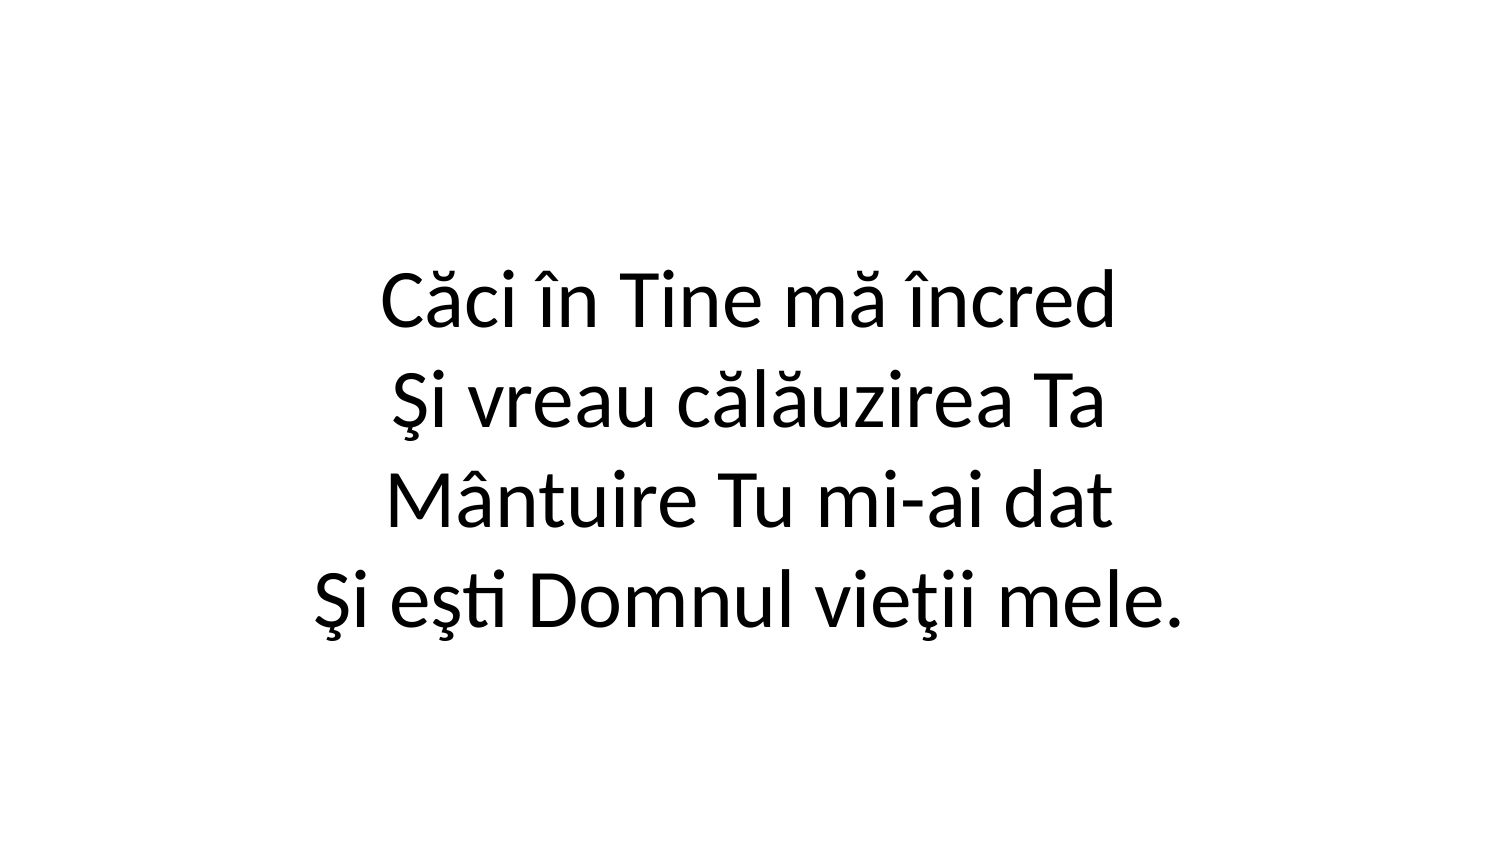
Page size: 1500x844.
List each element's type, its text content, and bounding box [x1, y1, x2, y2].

text_box Căci în Tine mă încred Şi vreau călăuzirea Ta Mântuire Tu mi-ai dat Şi eşti Domnul vieţii mele. [298, 192, 1202, 652]
